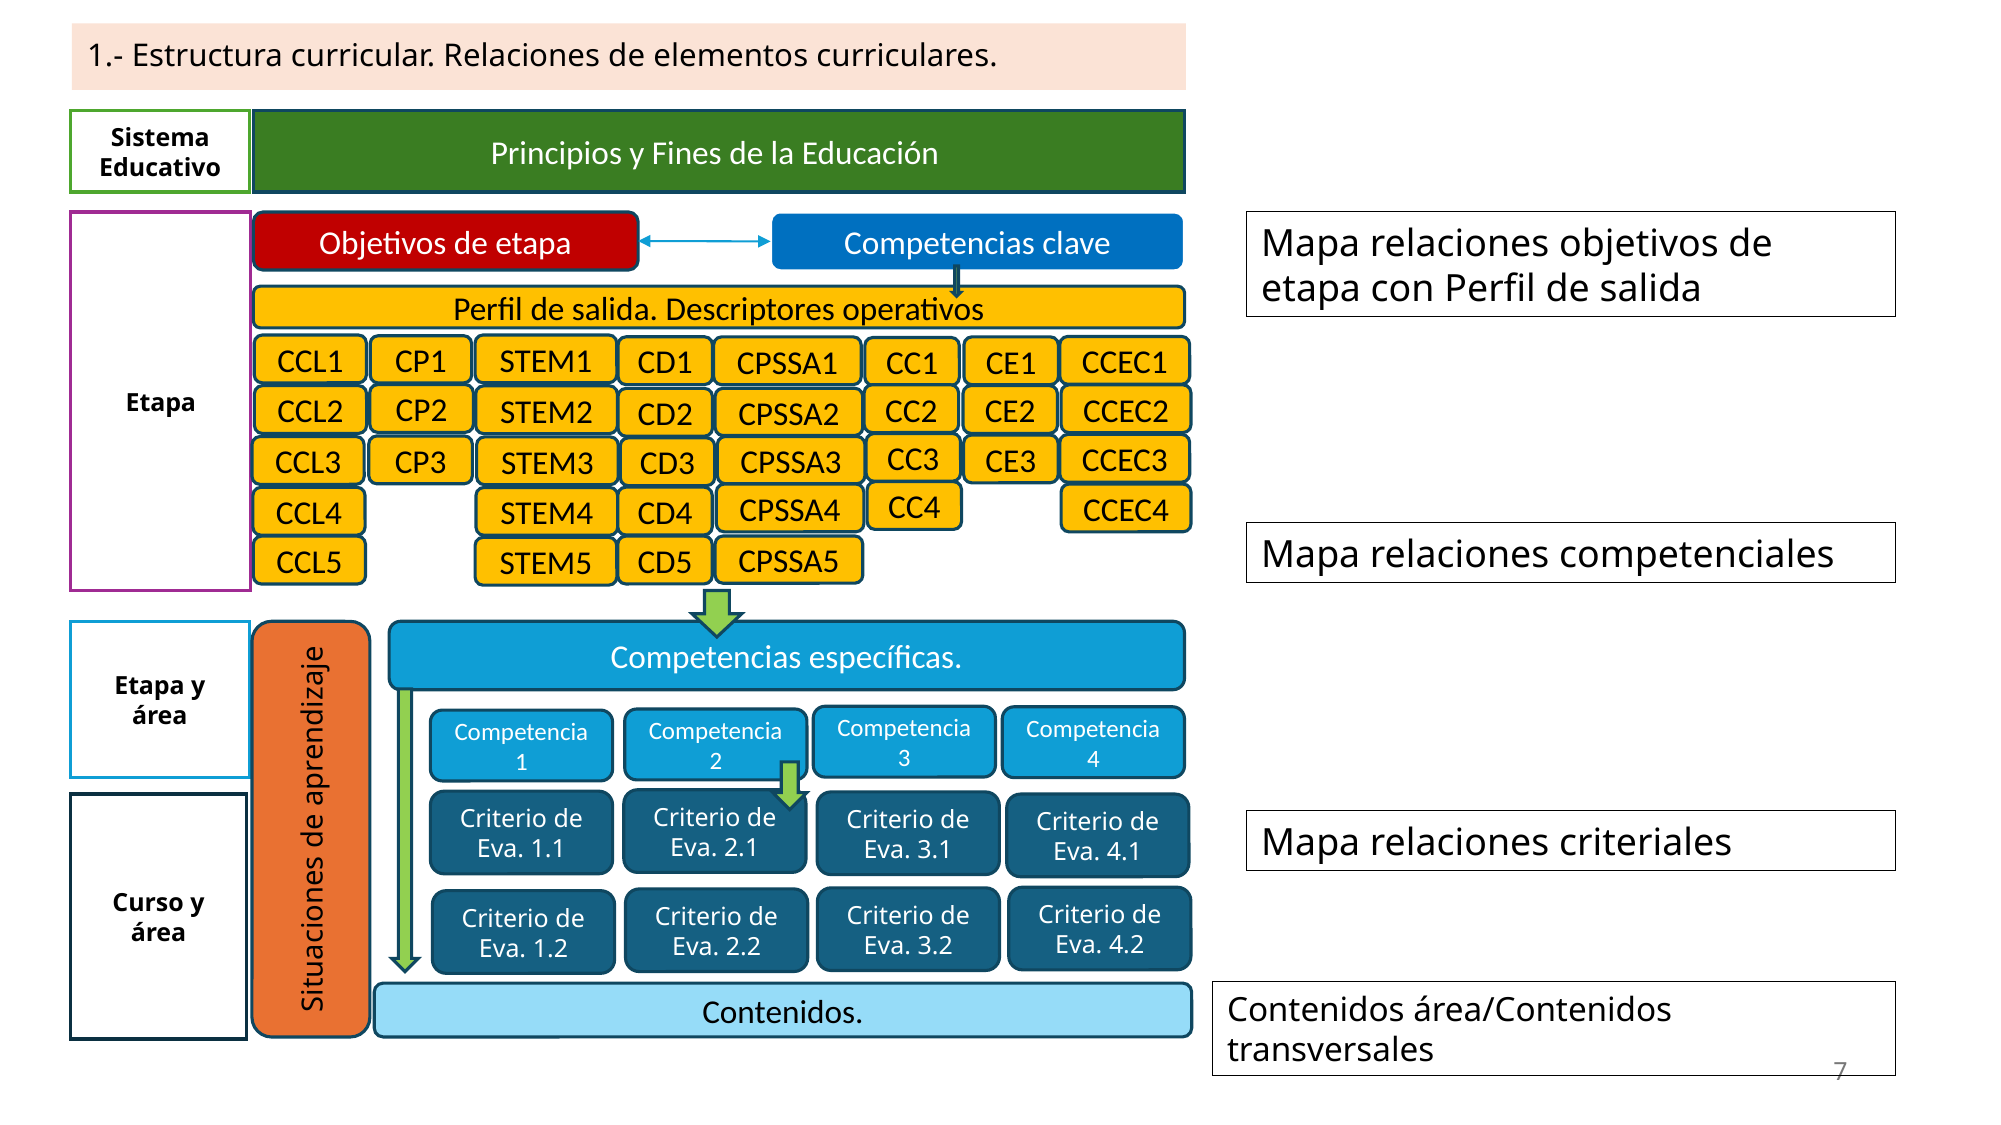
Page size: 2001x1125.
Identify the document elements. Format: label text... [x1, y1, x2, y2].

text_box Competencia 2 [623, 707, 809, 782]
text_box STEM4 [474, 485, 618, 536]
text_box Perfil de salida. Descriptores operativos [251, 284, 1187, 330]
text_box CC4 [865, 480, 964, 531]
text_box Competencia 3 [811, 704, 998, 779]
title 1.- Estructura curricular. Relaciones de elementos curriculares. [71, 23, 1186, 90]
text_box CPSSA4 [714, 482, 866, 534]
text_box [387, 687, 423, 974]
text_box CCL4 [251, 485, 367, 536]
text_box Criterio de Eva. 3.2 [815, 886, 1002, 973]
text_box Criterio de Eva. 2.1 [622, 788, 808, 874]
text_box Competencia 1 [428, 708, 615, 783]
text_box CPSSA5 [713, 534, 865, 585]
text_box CE1 [962, 335, 1059, 385]
text_box CC1 [863, 335, 961, 385]
text_box CE2 [961, 384, 1059, 434]
text_box Competencias específicas. [387, 619, 1187, 692]
text_box Mapa relaciones objetivos de etapa con Perfil de salida [1246, 211, 1896, 317]
text_box CD5 [616, 534, 714, 586]
text_box CPSSA1 [712, 335, 863, 387]
text_box [688, 588, 746, 640]
text_box Criterio de Eva. 4.1 [1005, 792, 1191, 879]
text_box STEM2 [474, 384, 618, 435]
text_box Criterio de Eva. 3.1 [815, 790, 1001, 877]
text_box Sistema Educativo [69, 109, 251, 194]
text_box Criterio de Eva. 1.1 [428, 789, 615, 876]
text_box CCEC4 [1059, 482, 1193, 534]
text_box CC2 [862, 383, 961, 434]
text_box [769, 760, 811, 812]
text_box STEM3 [475, 435, 619, 486]
text_box CCL2 [252, 384, 368, 435]
text_box CP1 [368, 334, 473, 384]
text_box Etapa [69, 210, 252, 592]
text_box [949, 264, 965, 299]
text_box CD2 [616, 386, 714, 437]
text_box Mapa relaciones competenciales [1246, 522, 1896, 583]
text_box CD1 [616, 335, 713, 386]
text_box STEM1 [473, 333, 618, 384]
text_box Curso y área [69, 792, 248, 1041]
text_box CPSSA3 [715, 434, 866, 484]
text_box Etapa y área [69, 620, 251, 779]
text_box CD3 [618, 436, 716, 487]
text_box CCL3 [250, 434, 366, 486]
text_box Contenidos área/Contenidos transversales [1212, 981, 1896, 1076]
text_box Criterio de Eva. 1.2 [430, 889, 617, 975]
text_box CE3 [962, 433, 1059, 485]
text_box CCEC2 [1059, 383, 1193, 434]
text_box Mapa relaciones criteriales [1246, 810, 1896, 871]
text_box STEM5 [473, 535, 618, 587]
text_box Situaciones de aprendizaje [250, 619, 372, 1039]
text_box CCL1 [252, 333, 368, 384]
text_box CCL5 [251, 534, 368, 586]
text_box CCEC1 [1058, 334, 1192, 385]
text_box Principios y Fines de la Educación [252, 109, 1186, 194]
text_box CP3 [367, 434, 474, 486]
text_box Competencias clave [768, 210, 1187, 273]
text_box Competencia 4 [1000, 705, 1187, 780]
text_box Contenidos. [372, 981, 1194, 1039]
text_box Objetivos de etapa [251, 210, 640, 272]
text_box CCEC3 [1058, 432, 1192, 483]
text_box Criterio de Eva. 2.2 [623, 887, 810, 974]
slide_number 7 [1412, 1076, 1863, 1103]
text_box CC3 [864, 431, 962, 482]
text_box CPSSA2 [713, 386, 864, 437]
text_box Criterio de Eva. 4.2 [1007, 885, 1193, 972]
text_box CD4 [616, 485, 714, 535]
text_box CP2 [368, 383, 475, 434]
